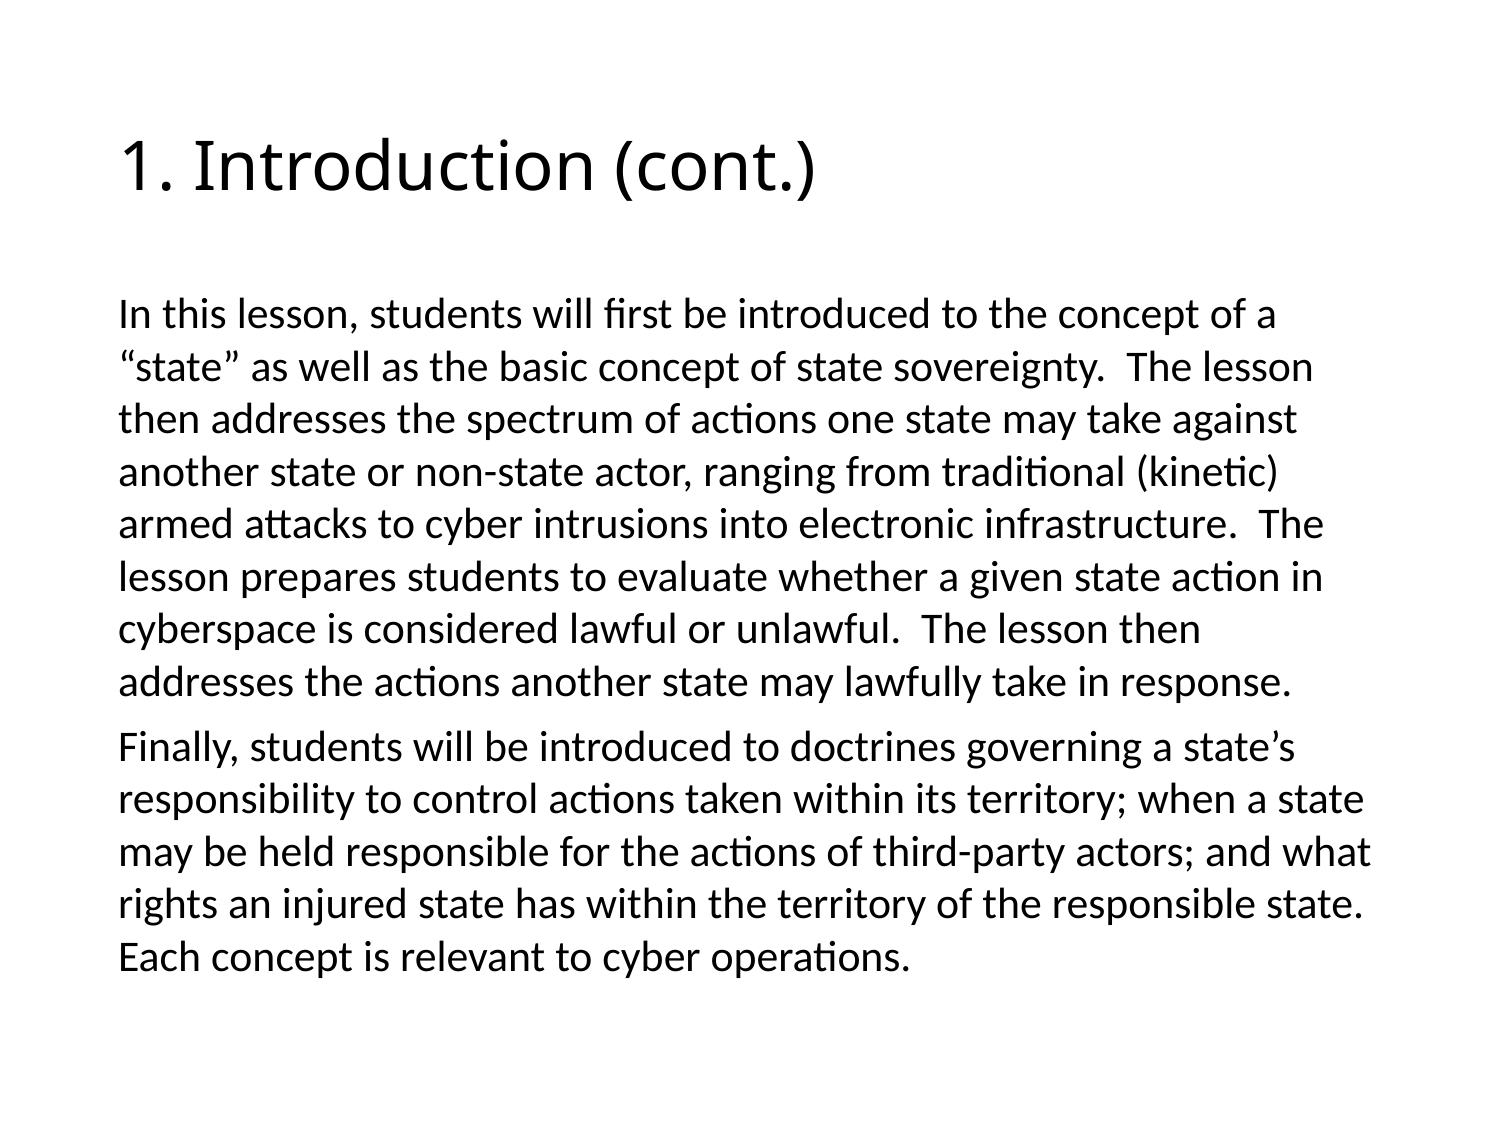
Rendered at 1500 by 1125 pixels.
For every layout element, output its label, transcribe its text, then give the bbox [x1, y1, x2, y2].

list In this lesson, students will first be introduced to the concept of a “state” as well as the basic concept of state sovereignty. The lesson then addresses the spectrum of actions one state may take against another state or non-state actor, ranging from traditional (kinetic) armed attacks to cyber intrusions into electronic infrastructure. The lesson prepares students to evaluate whether a given state action in cyberspace is considered lawful or unlawful. The lesson then addresses the actions another state may lawfully take in response. Finally, students will be introduced to doctrines governing a state’s responsibility to control actions taken within its territory; when a state may be held responsible for the actions of third-party actors; and what rights an injured state has within the territory of the responsible state. Each concept is relevant to cyber operations. [102, 277, 1398, 992]
title 1. Introduction (cont.) [102, 59, 1398, 277]
